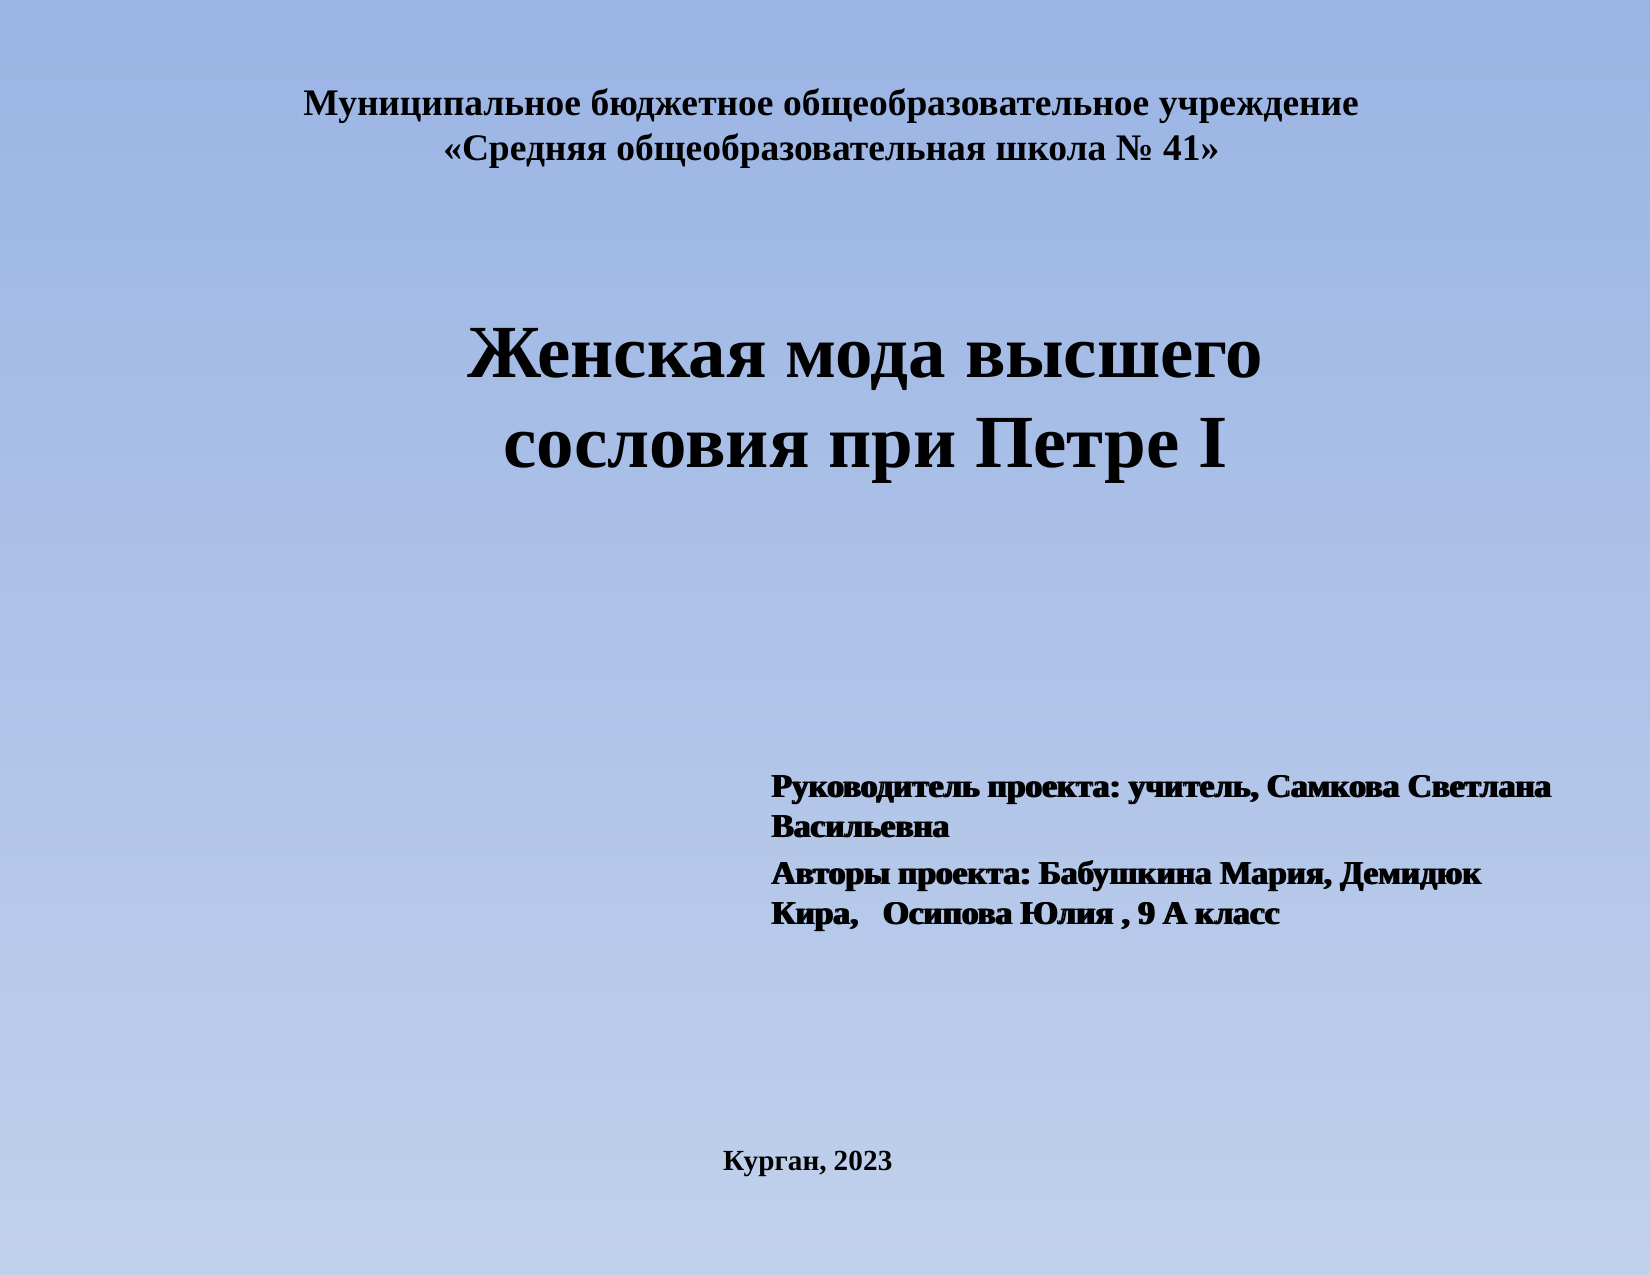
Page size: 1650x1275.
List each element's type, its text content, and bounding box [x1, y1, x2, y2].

text_box Руководитель проекта: учитель, Самкова Светлана Васильевна Авторы проекта: Бабушкина Мария, Демидюк Кира, Осипова Юлия , 9 А класс [754, 755, 1593, 886]
text_box Муниципальное бюджетное общеобразовательное учреждение «Средняя общеобразовательная школа № 41» [288, 70, 1375, 201]
text_box Курган, 2023 [708, 1133, 955, 1205]
text_box Женская мода высшего сословия при Петре I [290, 295, 1441, 508]
